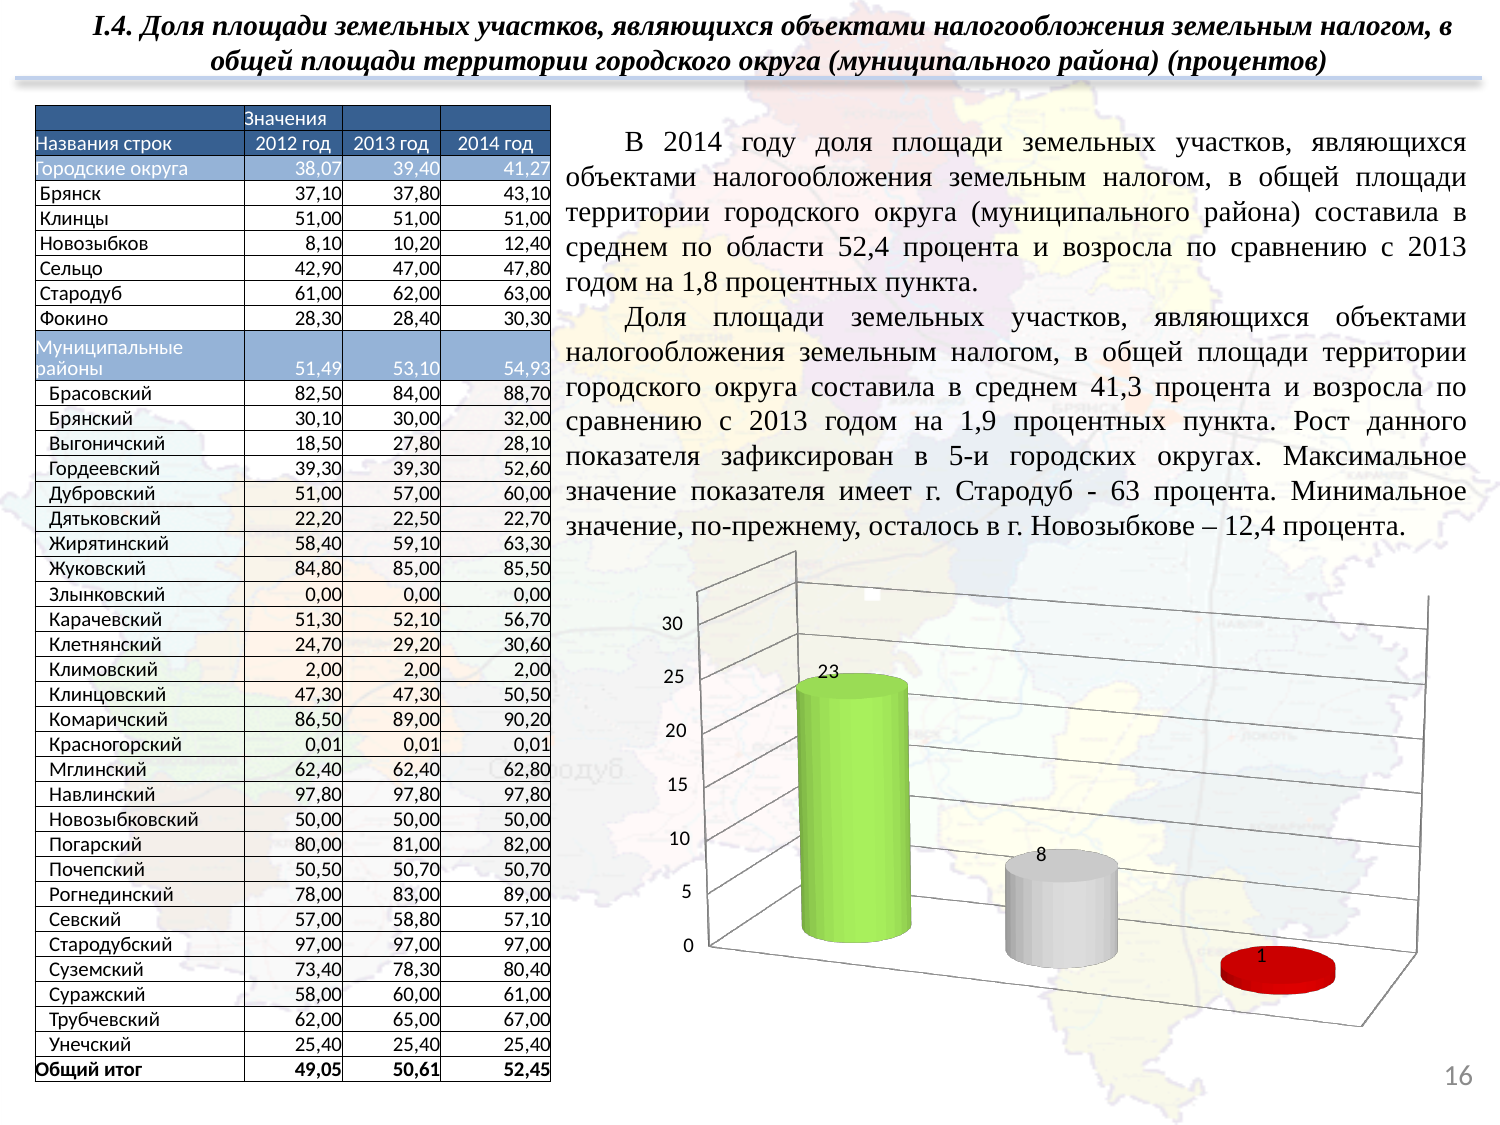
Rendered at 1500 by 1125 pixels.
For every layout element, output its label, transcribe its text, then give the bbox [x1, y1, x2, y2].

table_cell Карачевский [36, 607, 244, 631]
table_cell Жирятинский [36, 532, 244, 556]
chart [585, 550, 1466, 1044]
table_cell Дубровский [36, 482, 244, 506]
table_cell Брасовский [36, 381, 244, 405]
table_cell Сельцо [36, 256, 244, 280]
table_cell 30,00 [343, 406, 440, 430]
table_cell 30,30 [441, 306, 550, 330]
table_cell 62,00 [245, 1007, 342, 1031]
table_cell 60,00 [343, 982, 440, 1006]
table_cell 38,07 [245, 156, 342, 180]
table_cell Рогнединский [36, 882, 244, 906]
table_cell 60,00 [441, 482, 550, 506]
table_cell Почепский [36, 857, 244, 881]
table_cell 97,80 [343, 782, 440, 806]
table_cell 25,40 [441, 1032, 550, 1056]
table_cell 24,70 [245, 632, 342, 656]
table_cell 78,30 [343, 957, 440, 981]
table_cell 0,04 [52, 80, 1479, 84]
table_cell 97,80 [441, 782, 550, 806]
table_cell Новозыбковский [36, 807, 244, 831]
table_cell 49,05 [245, 1057, 342, 1081]
table_cell 2,00 [343, 657, 440, 681]
text_box В 2014 году доля площади земельных участков, являющихся объектами налогообложения земельным налогом, в общей площади территории городского округа (муниципального района) составила в среднем по области 52,4 процента и возросла по сравнению с 2013 годом на 1,8 процентных пункта. Доля площади земельных участков, являющихся объектами налогообложения земельным налогом, в общей площади территории городского округа составила в среднем 41,3 процента и возросла по сравнению с 2013 годом на 1,9 процентных пункта. Рост данного показателя зафиксирован в 5-и городских округах. Максимальное значение показателя имеет г. Стародуб - 63 процента. Минимальное значение, по-прежнему, осталось в г. Новозыбкове – 12,4 процента. [551, 114, 1483, 549]
table_cell 83,00 [343, 882, 440, 906]
table_cell 32,00 [441, 406, 550, 430]
table_cell 51,00 [441, 206, 550, 230]
table_cell 41,27 [441, 156, 550, 180]
slide_number 16 [1399, 1034, 1488, 1113]
table_cell 86,50 [245, 707, 342, 731]
table_cell 58,40 [245, 532, 342, 556]
table_cell 37,10 [245, 181, 342, 205]
table_cell Дятьковский [36, 507, 244, 531]
table_cell 62,80 [441, 757, 550, 781]
table_header [441, 106, 550, 130]
table_cell 81,00 [343, 832, 440, 856]
table_cell 18,50 [245, 431, 342, 455]
table_cell Брянский [36, 406, 244, 430]
table_cell 50,00 [343, 807, 440, 831]
table_cell 0,01 [441, 732, 550, 756]
table_cell 53,10 [343, 331, 440, 380]
table_cell Стародубский [36, 932, 244, 956]
table_cell 51,49 [245, 331, 342, 380]
table_cell 50,70 [441, 857, 550, 881]
table_cell 0,01 [245, 732, 342, 756]
table_cell 52,60 [441, 456, 550, 481]
table_cell 0,00 [343, 582, 440, 606]
table_cell Красногорский [36, 732, 244, 756]
table_cell 80,00 [245, 832, 342, 856]
table_cell 88,70 [441, 381, 550, 405]
table_cell 50,61 [343, 1057, 440, 1081]
table_cell 61,00 [441, 982, 550, 1006]
table_cell Новозыбков [36, 231, 244, 255]
table_cell 97,00 [343, 932, 440, 956]
table_cell Фокино [36, 306, 244, 330]
table_cell 39,30 [245, 456, 342, 481]
table_cell 29,20 [343, 632, 440, 656]
table_cell 67,00 [441, 1007, 550, 1031]
table_cell 56,70 [441, 607, 550, 631]
table_cell 51,00 [343, 206, 440, 230]
table_cell 43,10 [441, 181, 550, 205]
table_cell 30,60 [441, 632, 550, 656]
table_cell Навлинский [36, 782, 244, 806]
table_cell 82,50 [245, 381, 342, 405]
table_cell 25,40 [245, 1032, 342, 1056]
table_cell 27,80 [343, 431, 440, 455]
table_cell Брянск [36, 181, 244, 205]
table_cell Севский [36, 907, 244, 931]
table_cell Городские округа [36, 156, 244, 180]
table_cell 10,20 [343, 231, 440, 255]
table_cell 73,40 [245, 957, 342, 981]
table_cell 22,70 [441, 507, 550, 531]
table_cell 89,00 [441, 882, 550, 906]
table_cell 57,00 [343, 482, 440, 506]
table_cell 28,10 [441, 431, 550, 455]
table_cell Климовский [36, 657, 244, 681]
table_cell Общий итог [36, 1057, 244, 1081]
table_cell 58,00 [245, 982, 342, 1006]
table_cell 2014 год [441, 131, 550, 155]
table_cell 52,45 [441, 1057, 550, 1081]
table_cell 47,30 [245, 682, 342, 706]
table_cell 89,00 [343, 707, 440, 731]
table_cell 8,10 [245, 231, 342, 255]
table_cell 25,40 [343, 1032, 440, 1056]
table_cell 30,10 [245, 406, 342, 430]
table_cell 63,30 [441, 532, 550, 556]
table_cell 90,20 [441, 707, 550, 731]
table_cell 84,00 [343, 381, 440, 405]
table_cell Комаричский [36, 707, 244, 731]
table_header [36, 106, 244, 130]
table_cell 78,00 [245, 882, 342, 906]
table_cell 12,40 [441, 231, 550, 255]
table_cell 54,93 [441, 331, 550, 380]
table_cell 50,50 [441, 682, 550, 706]
table_cell 84,80 [245, 557, 342, 581]
table_cell 51,00 [245, 482, 342, 506]
table_cell 0,00 [441, 582, 550, 606]
table_cell 97,00 [245, 932, 342, 956]
table_cell Мглинский [36, 757, 244, 781]
table_cell 62,40 [343, 757, 440, 781]
table_cell Выгоничский [36, 431, 244, 455]
table_cell 97,00 [441, 932, 550, 956]
table_cell 22,20 [245, 507, 342, 531]
table_cell 65,00 [343, 1007, 440, 1031]
table_cell 47,30 [343, 682, 440, 706]
text_box I.4. Доля площади земельных участков, являющихся объектами налогообложения земельным налогом, в общей площади территории городского округа (муниципального района) (процентов) [52, 0, 1494, 84]
table_cell 47,00 [343, 256, 440, 280]
table_header Значения [245, 106, 342, 130]
table_header [343, 106, 440, 130]
table_cell Гордеевский [36, 456, 244, 481]
table_cell 85,50 [441, 557, 550, 581]
table_cell 61,00 [245, 281, 342, 305]
table_cell 42,90 [245, 256, 342, 280]
table_cell 2,00 [245, 657, 342, 681]
table_cell Названия строк [36, 131, 244, 155]
table_cell Унечский [36, 1032, 244, 1056]
table_cell 2013 год [343, 131, 440, 155]
table_cell 80,40 [441, 957, 550, 981]
table_cell Клинцы [36, 206, 244, 230]
table_cell 51,00 [245, 206, 342, 230]
table_cell 39,40 [343, 156, 440, 180]
table_cell Клинцовский [36, 682, 244, 706]
table_cell 59,10 [343, 532, 440, 556]
table_cell 51,30 [245, 607, 342, 631]
table_cell 50,00 [245, 807, 342, 831]
table_cell Суземский [36, 957, 244, 981]
table_cell Жуковский [36, 557, 244, 581]
table_cell 37,80 [343, 181, 440, 205]
table_cell Злынковский [36, 582, 244, 606]
table_cell 47,80 [441, 256, 550, 280]
table_cell 58,80 [343, 907, 440, 931]
table_cell 57,10 [441, 907, 550, 931]
table_cell 62,00 [343, 281, 440, 305]
table_cell Погарский [36, 832, 244, 856]
table_cell 52,10 [343, 607, 440, 631]
table_cell 50,50 [245, 857, 342, 881]
table_cell 2012 год [245, 131, 342, 155]
table_cell 85,00 [343, 557, 440, 581]
table_cell 22,50 [343, 507, 440, 531]
table_cell 50,70 [343, 857, 440, 881]
table_cell 82,00 [441, 832, 550, 856]
table_cell Клетнянский [36, 632, 244, 656]
table_cell 28,30 [245, 306, 342, 330]
table_cell 0,01 [343, 732, 440, 756]
table_cell 2,00 [441, 657, 550, 681]
table_cell 28,40 [343, 306, 440, 330]
table_cell 50,00 [441, 807, 550, 831]
table_cell 0,00 [245, 582, 342, 606]
table_cell 63,00 [441, 281, 550, 305]
table_cell 57,00 [245, 907, 342, 931]
table_cell 97,80 [245, 782, 342, 806]
table_cell Суражский [36, 982, 244, 1006]
table_cell Муниципальные районы [36, 331, 244, 380]
table_cell Трубчевский [36, 1007, 244, 1031]
table_cell 62,40 [245, 757, 342, 781]
table_cell Стародуб [36, 281, 244, 305]
table_cell 39,30 [343, 456, 440, 481]
